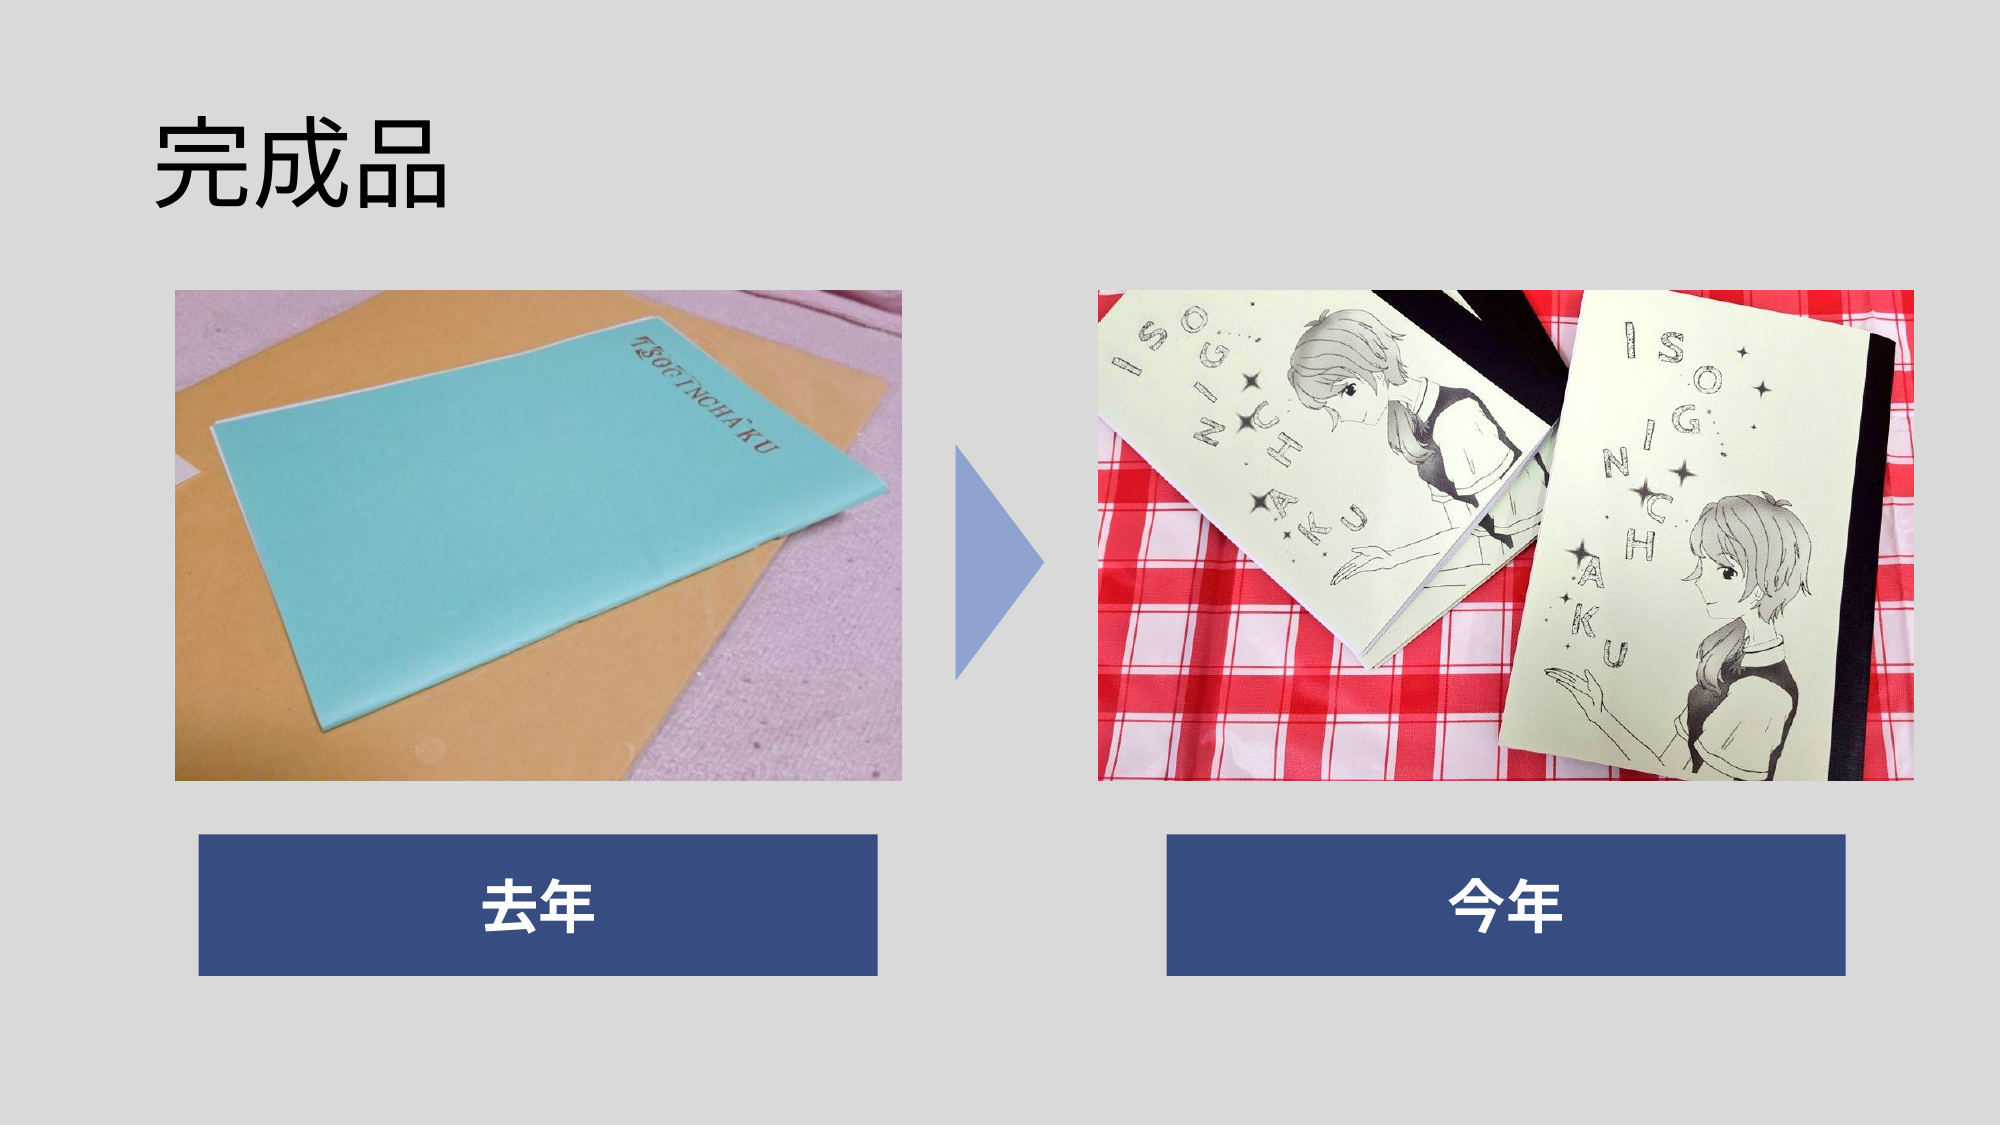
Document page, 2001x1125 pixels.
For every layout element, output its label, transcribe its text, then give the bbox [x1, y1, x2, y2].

text_box 去年 [198, 833, 879, 977]
title 完成品 [137, 59, 1863, 278]
picture [1098, 290, 1914, 781]
text_box 今年 [1166, 833, 1847, 977]
text_box [954, 441, 1046, 684]
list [175, 290, 902, 781]
